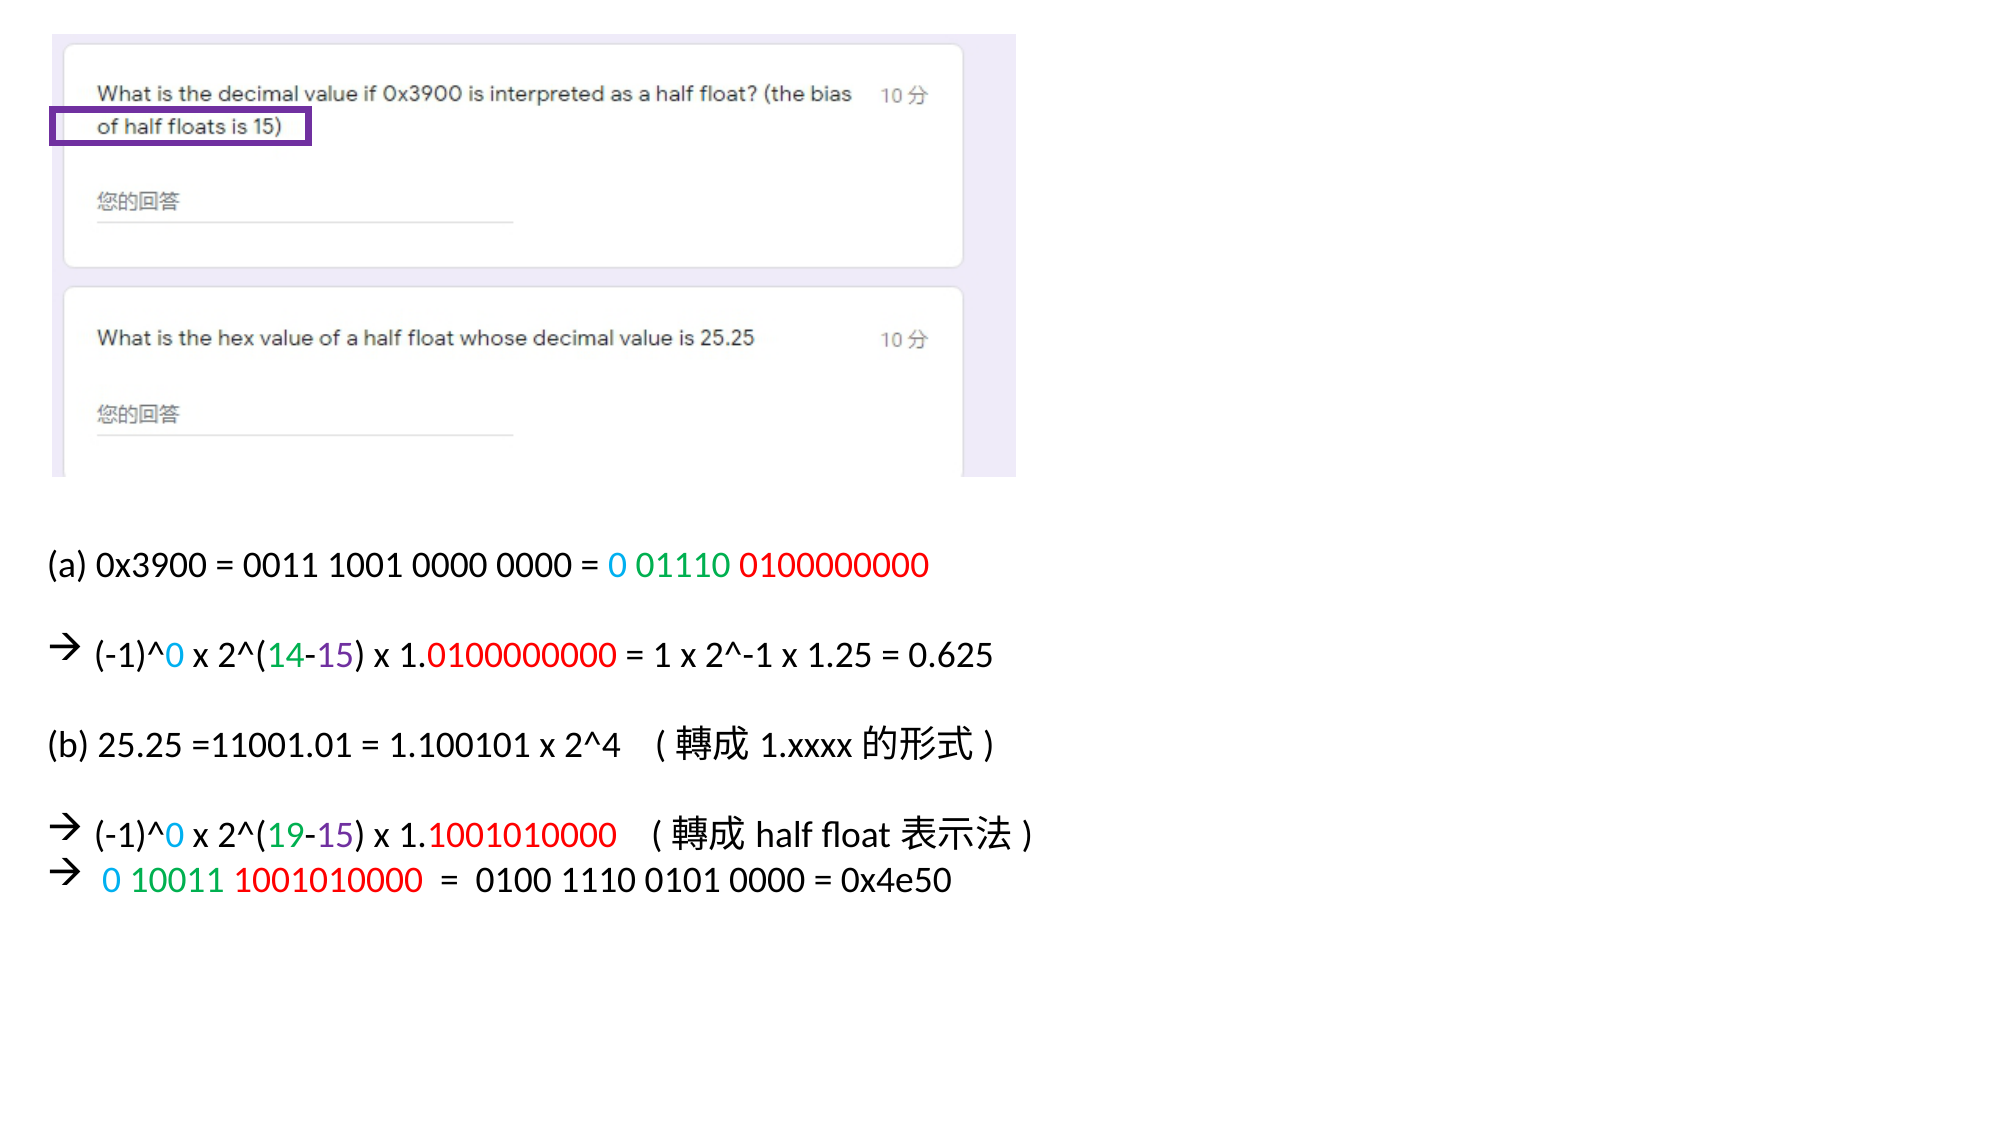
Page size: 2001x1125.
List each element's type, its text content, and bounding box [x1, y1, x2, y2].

text_box (a) 0x3900 = 0011 1001 0000 0000 = 0 01110 0100000000 (-1)^0 x 2^(14-15) x 1.0100000000 = 1 x 2^-1 x 1.25 = 0.625 (b) 25.25 =11001.01 = 1.100101 x 2^4 (轉成1.xxxx的形式) (-1)^0 x 2^(19-15) x 1.1001010000 (轉成half float表示法) 0 10011 1001010000 = 0100 1110 0101 0000 = 0x4e50 [32, 532, 1315, 907]
picture [52, 34, 1016, 477]
